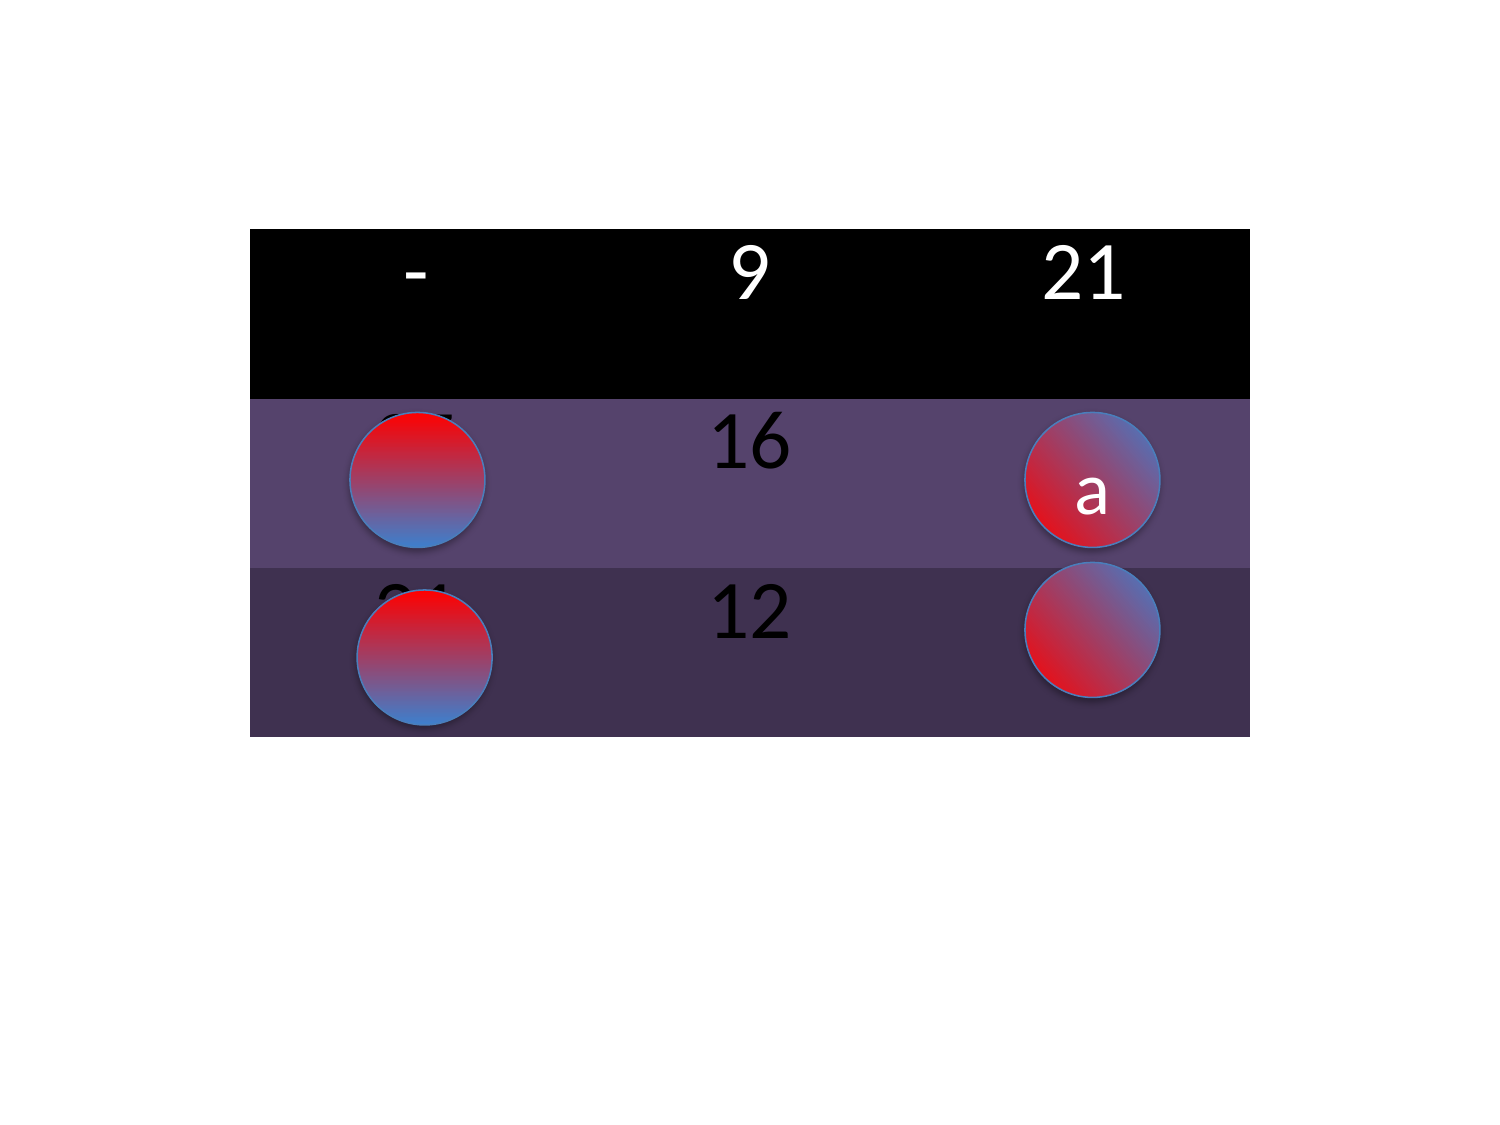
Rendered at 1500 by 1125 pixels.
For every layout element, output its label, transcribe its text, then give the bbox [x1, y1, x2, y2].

table_cell 4 [917, 399, 1250, 568]
text_box [349, 411, 486, 549]
table_header 9 [583, 229, 917, 399]
table_cell 21 [250, 568, 583, 737]
table_cell 0 [917, 568, 1250, 737]
table_header - [250, 229, 583, 399]
text_box [1024, 561, 1161, 699]
table_header 21 [917, 229, 1250, 399]
text_box [356, 589, 493, 726]
table_cell 25 [250, 399, 583, 568]
table_cell 16 [583, 399, 917, 568]
table_cell 12 [583, 568, 917, 737]
text_box a [1024, 411, 1161, 549]
